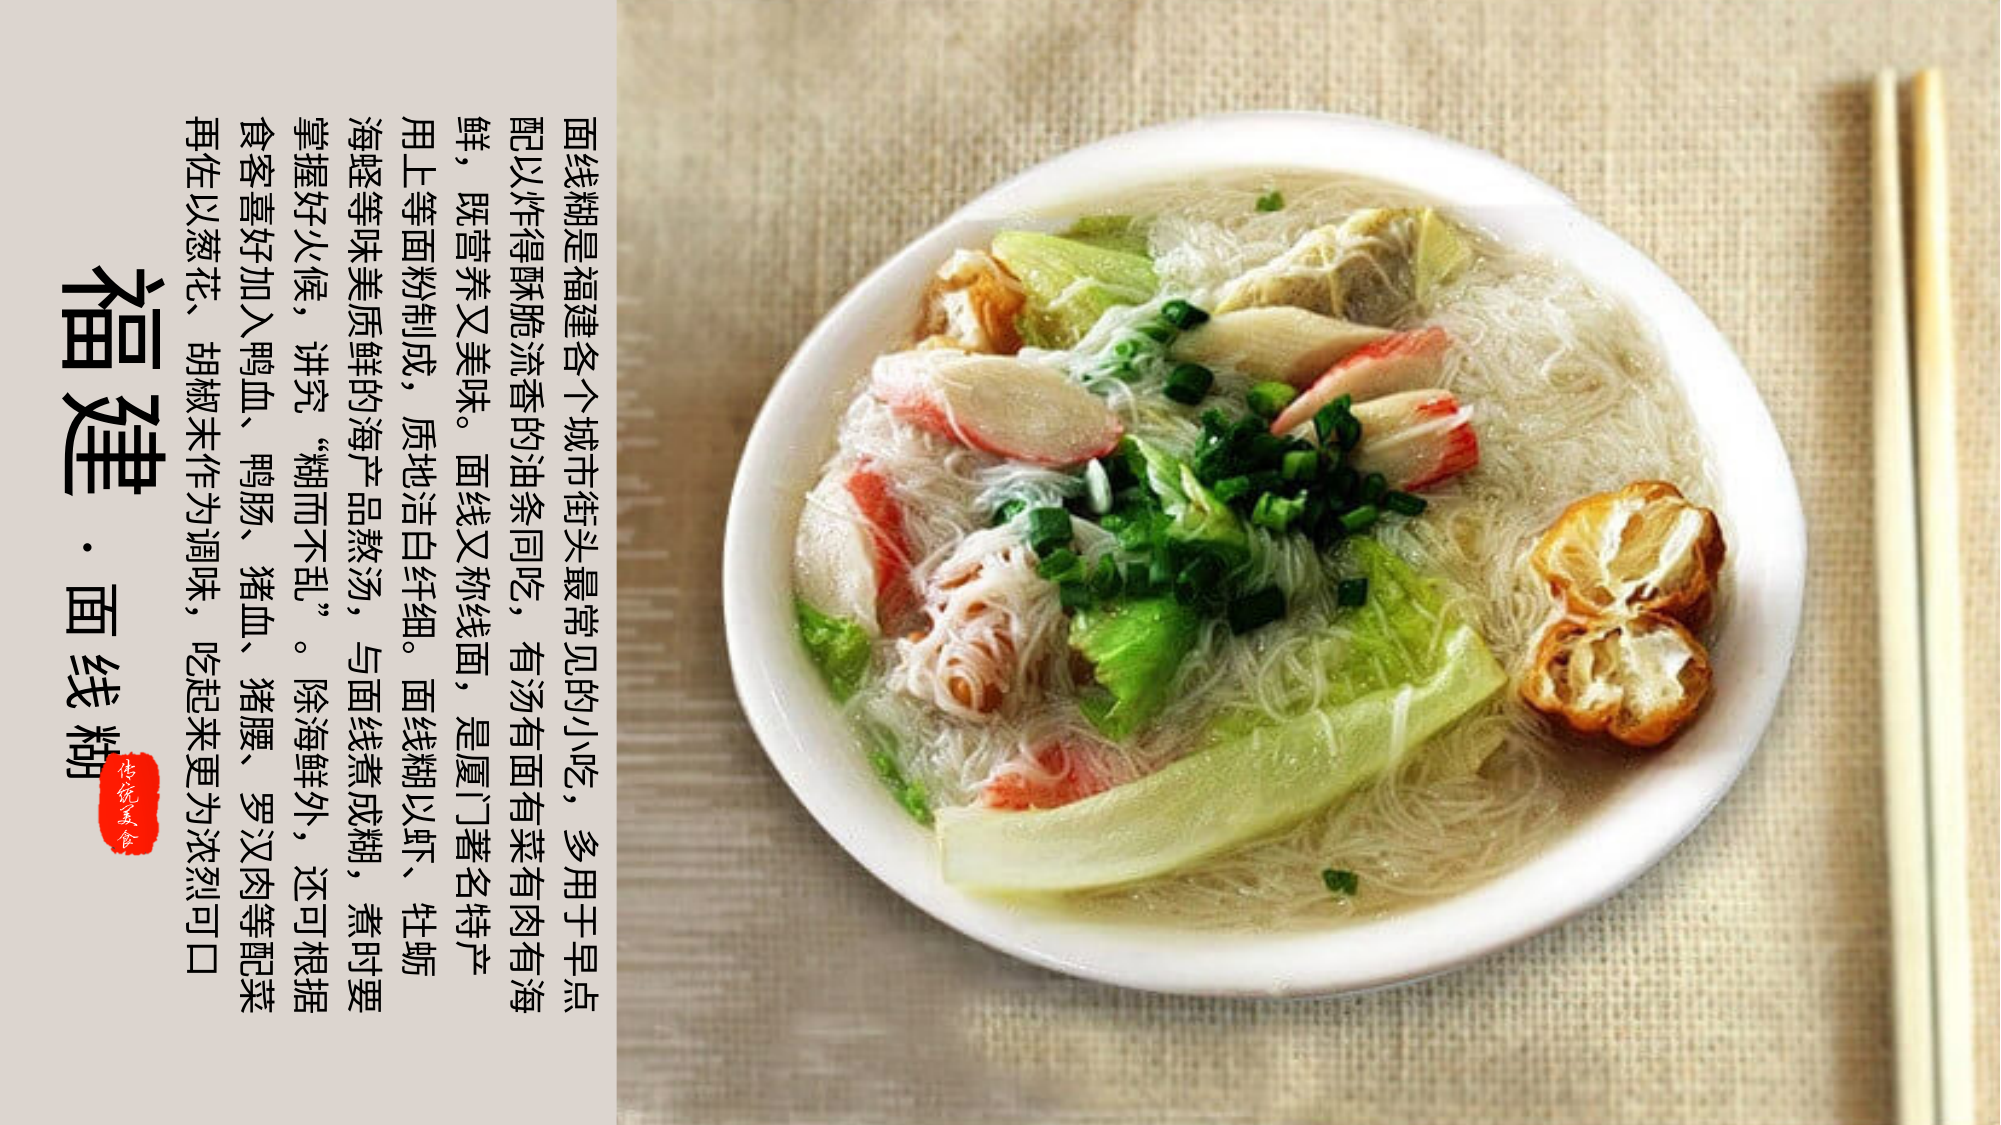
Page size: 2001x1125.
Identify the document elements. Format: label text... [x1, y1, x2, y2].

picture [616, 0, 2000, 1125]
text_box 福建·面线糊 [24, 248, 154, 804]
picture [80, 735, 191, 872]
text_box 面线糊是福建各个城市街头最常见的小吃，多用于早点配以炸得酥脆流香的油条同吃，有汤有面有菜有肉有海鲜，既营养又美味。面线又称线面，是厦门著名特产 用上等面粉制成，质地洁白纤细。面线糊以虾、牡蛎 海蛏等味美质鲜的海产品熬汤，与面线煮成糊，煮时要掌握好火候，讲究“糊而不乱”。除海鲜外，还可根据食客喜好加入鸭血、鸭肠、猪血、猪腰、罗汉肉等配菜再佐以葱花、胡椒末作为调味，吃起来更为浓烈可口 [154, 100, 616, 1033]
